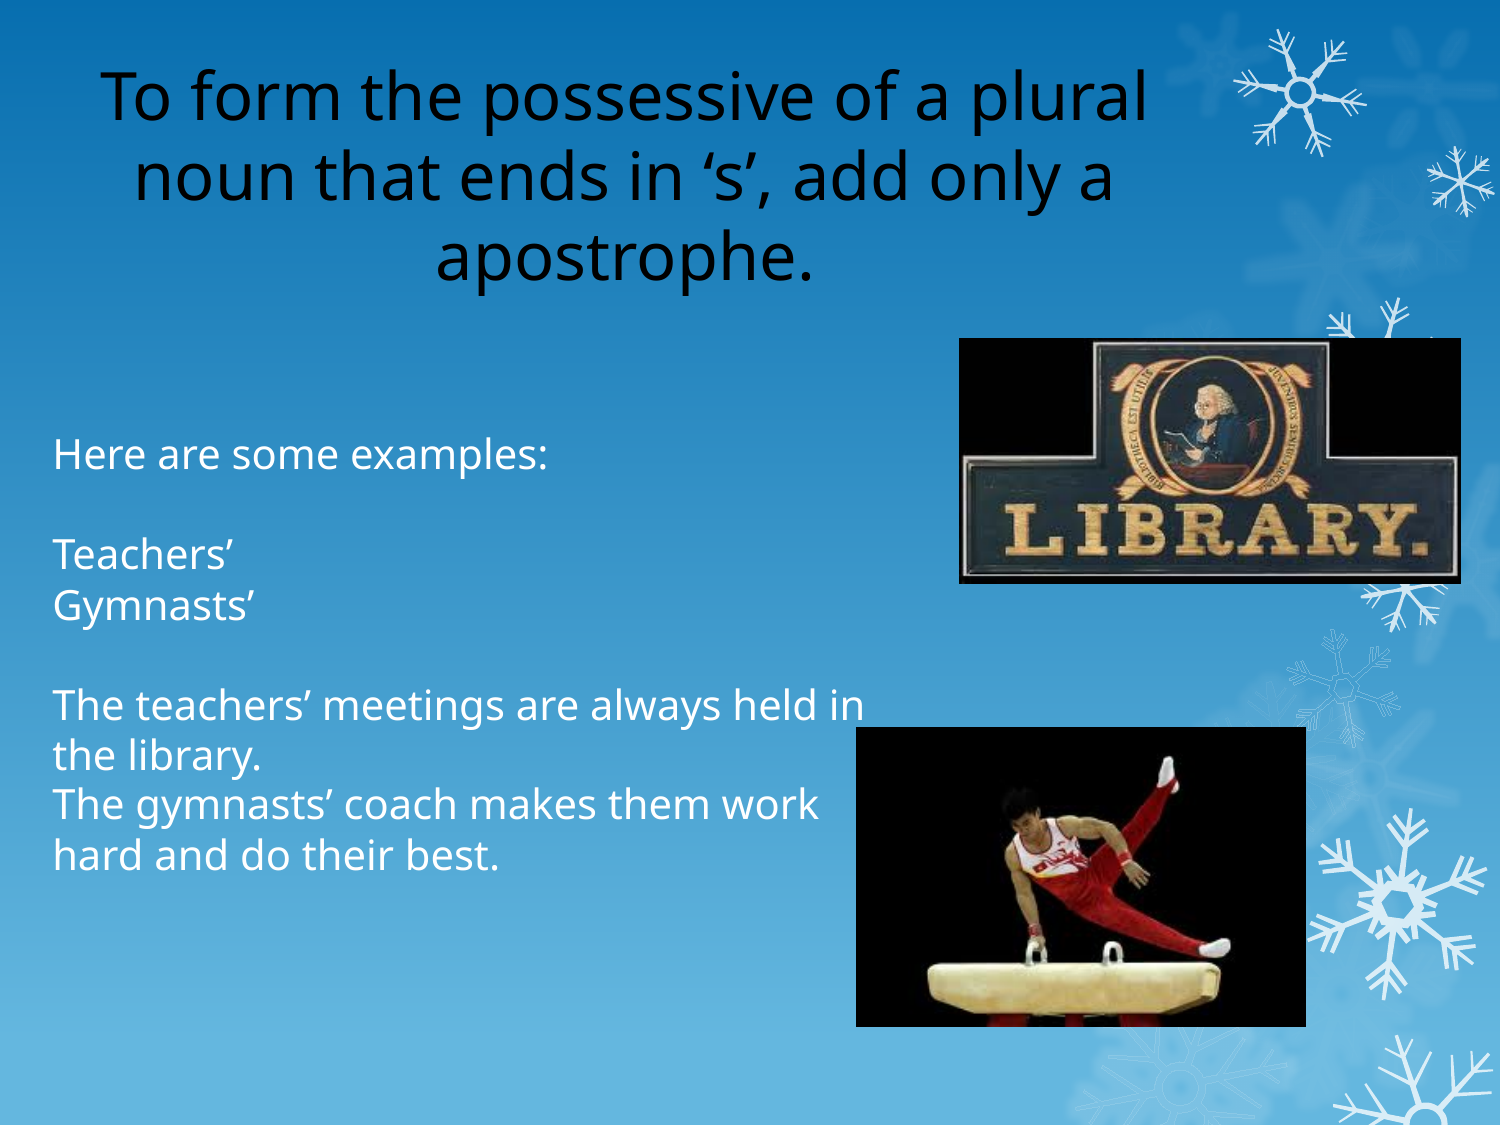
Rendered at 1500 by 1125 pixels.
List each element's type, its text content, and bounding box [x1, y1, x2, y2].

title To form the possessive of a plural noun that ends in ‘s’, add only a apostrophe. [41, 42, 1211, 306]
text_box Here are some examples: Teachers’ Gymnasts’ The teachers’ meetings are always held in the library. The gymnasts’ coach makes them work hard and do their best. [37, 420, 891, 1076]
picture [958, 337, 1462, 584]
picture [855, 727, 1306, 1027]
